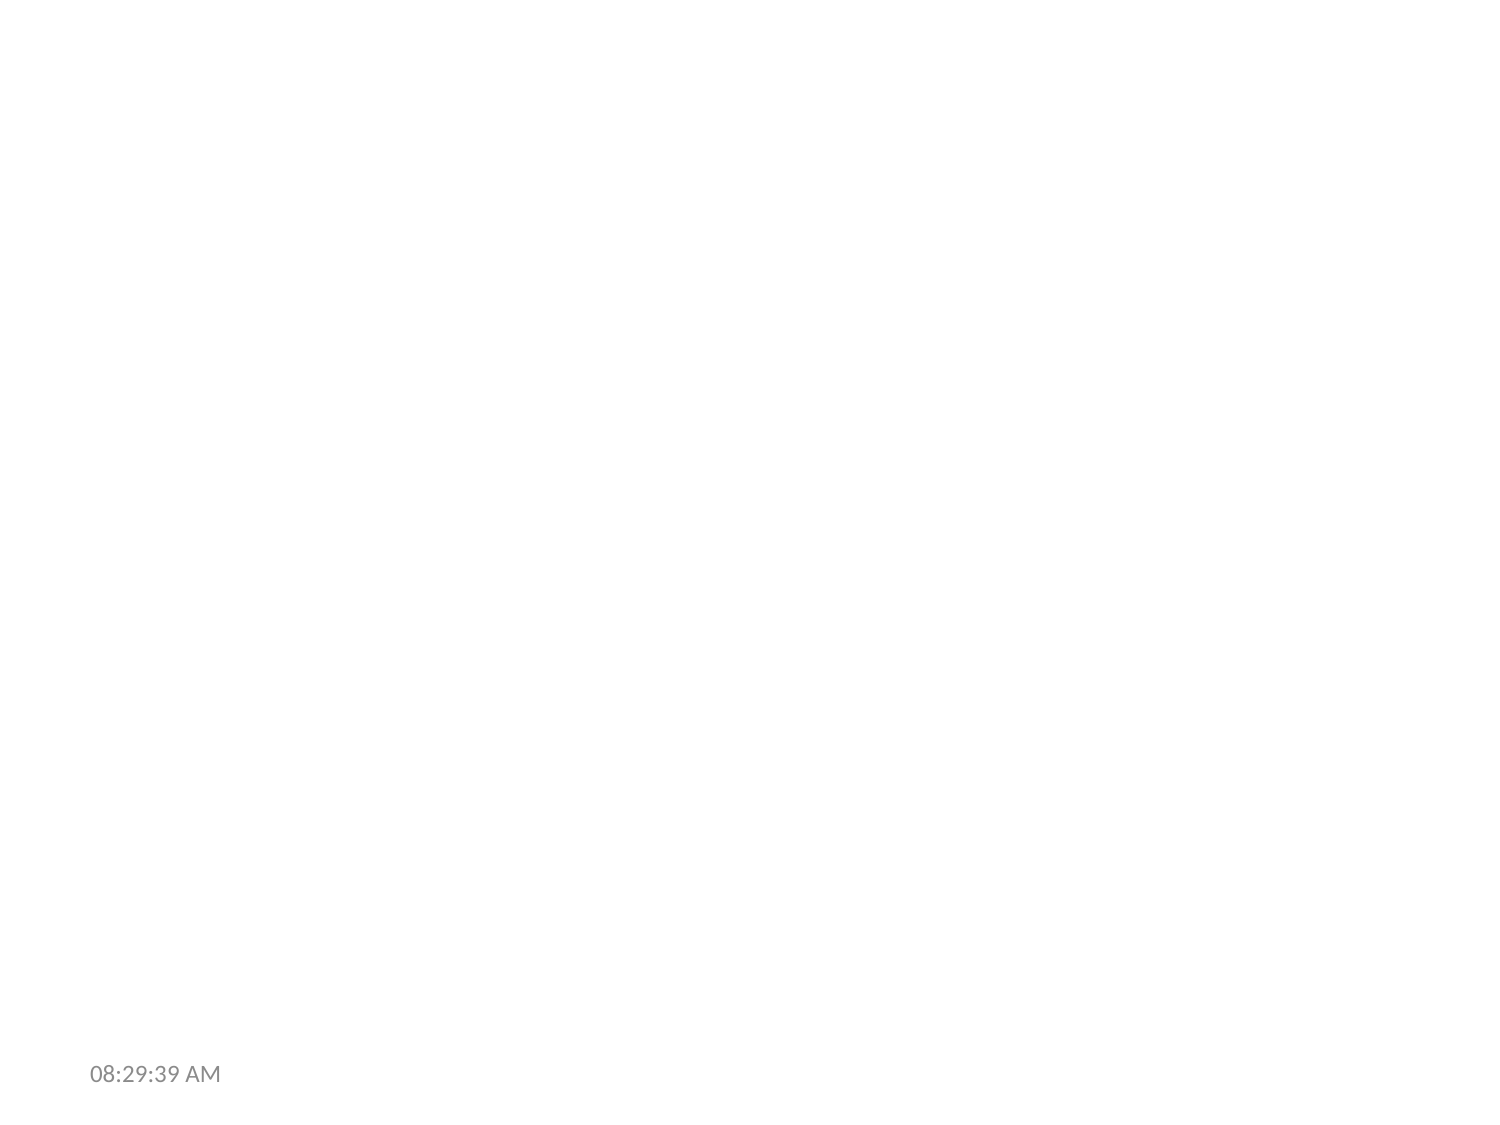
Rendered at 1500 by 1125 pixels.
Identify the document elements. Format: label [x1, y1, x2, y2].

slide_number [75, 1042, 425, 1103]
